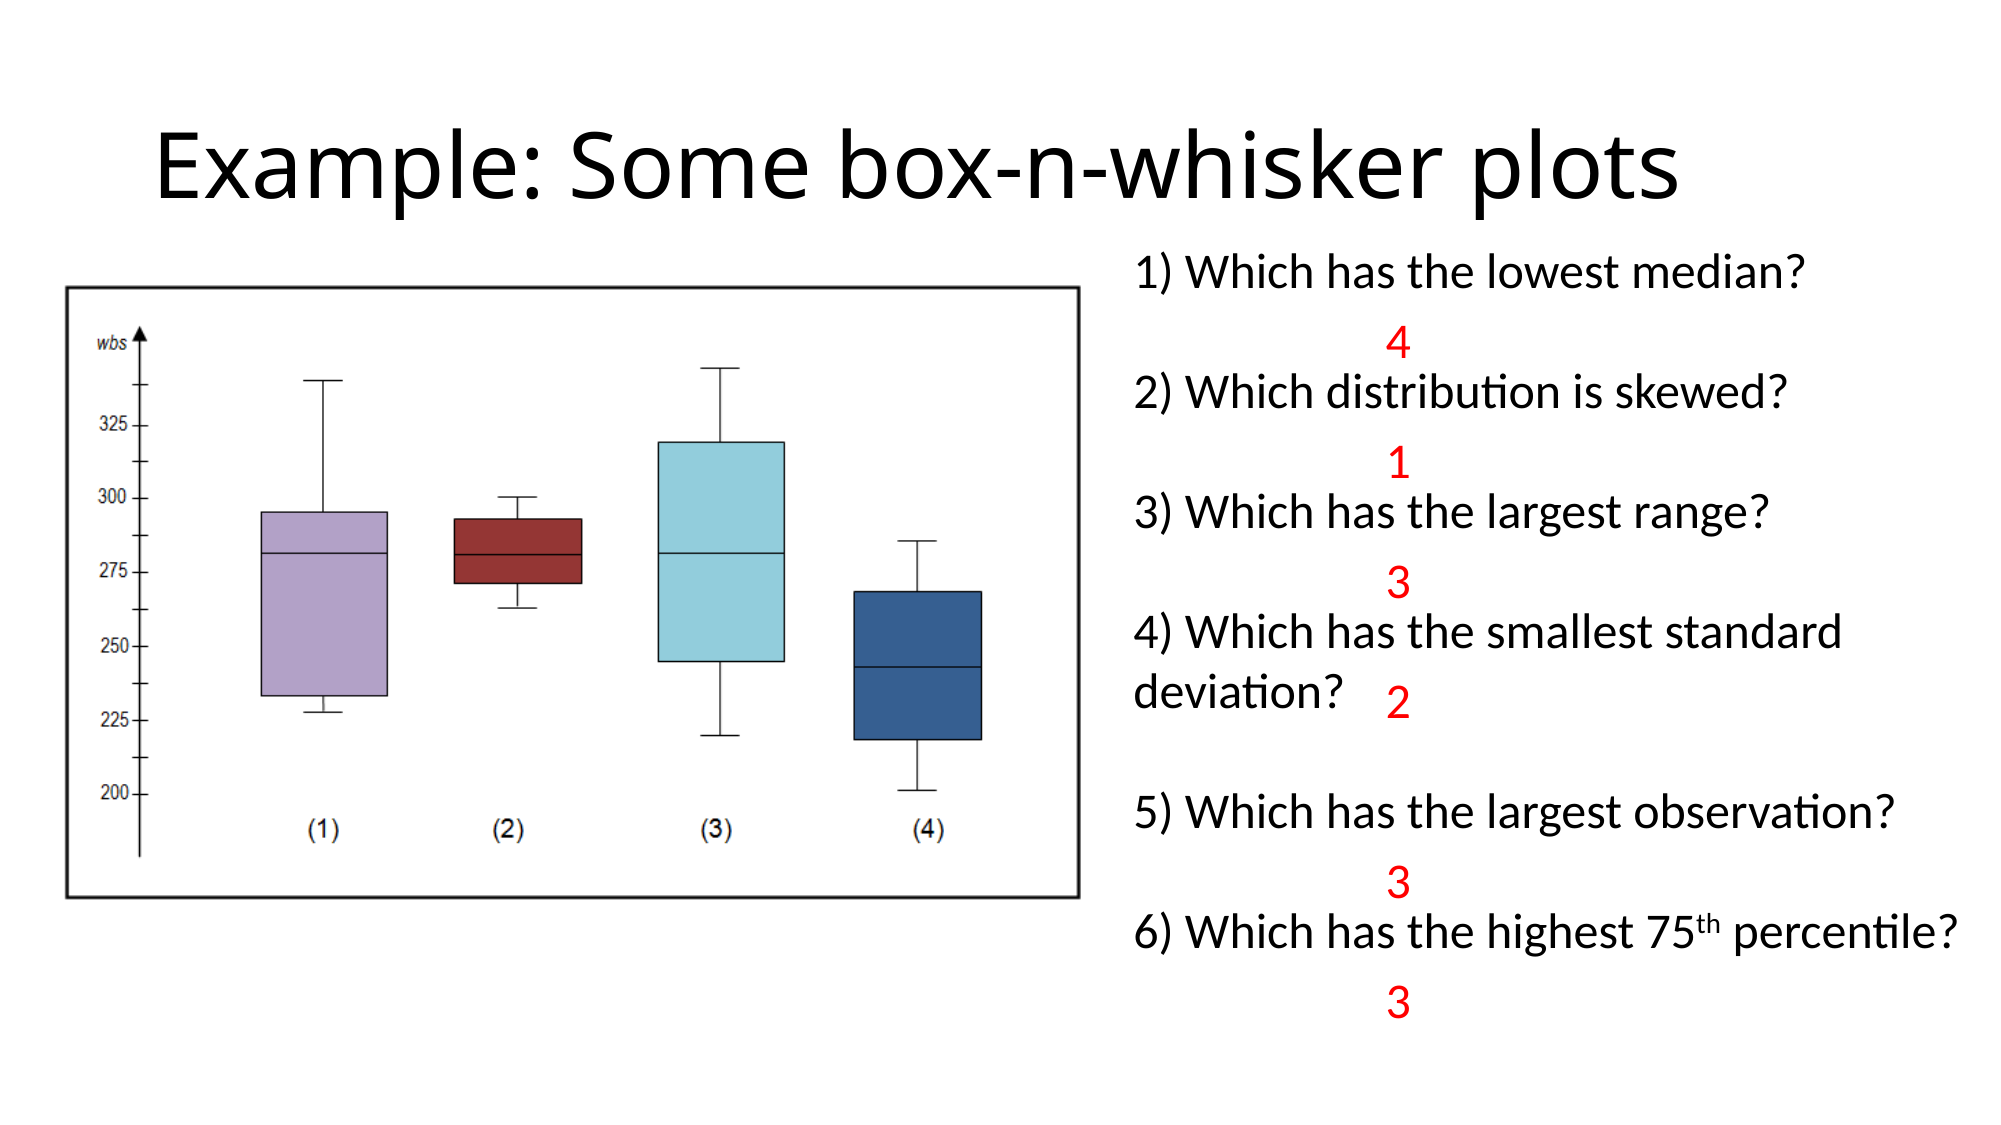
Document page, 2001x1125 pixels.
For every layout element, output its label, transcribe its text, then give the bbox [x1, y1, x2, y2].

text_box 4 1 3 2 3 3 [1370, 300, 1472, 1081]
text_box 1) Which has the lowest median? 2) Which distribution is skewed? 3) Which has the largest range? 4) Which has the smallest standard deviation? 5) Which has the largest observation? 6) Which has the highest 75th percentile? [1118, 230, 1982, 966]
title Example: Some box-n-whisker plots [137, 59, 1863, 278]
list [61, 280, 1085, 905]
